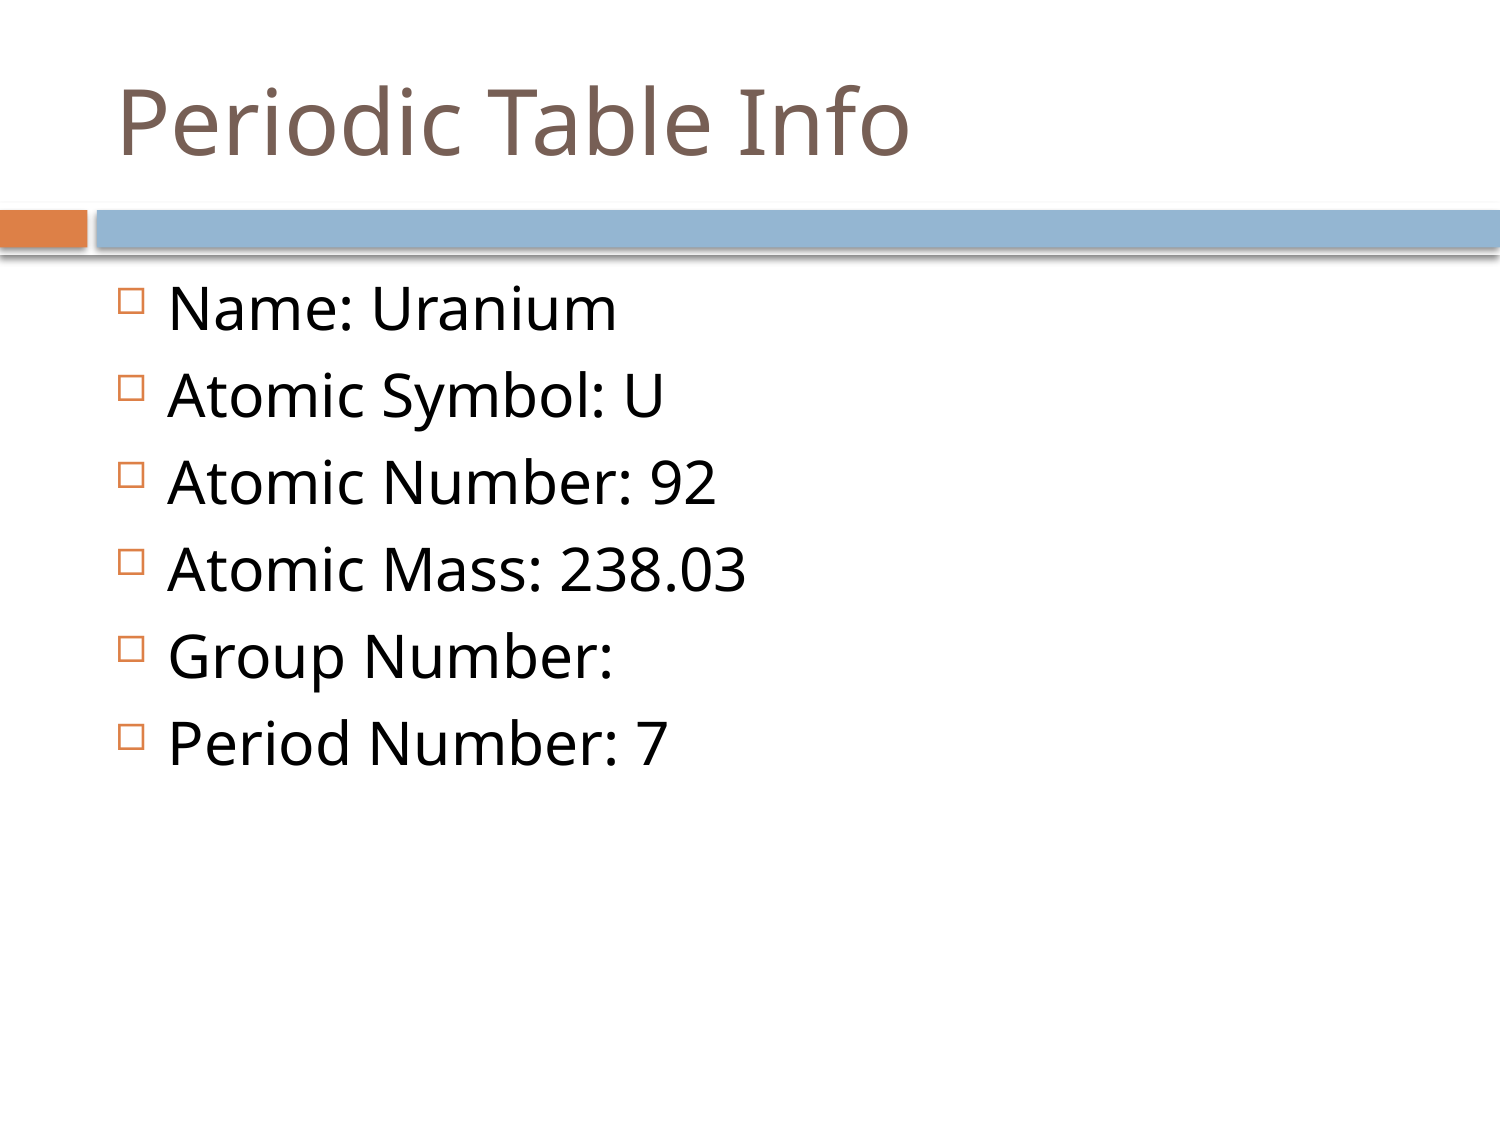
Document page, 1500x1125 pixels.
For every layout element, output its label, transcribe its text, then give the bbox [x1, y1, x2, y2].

title Periodic Table Info [100, 37, 1438, 200]
list Name: Uranium Atomic Symbol: U Atomic Number: 92 Atomic Mass: 238.03 Group Number: Period Number: 7 [100, 262, 1438, 1000]
